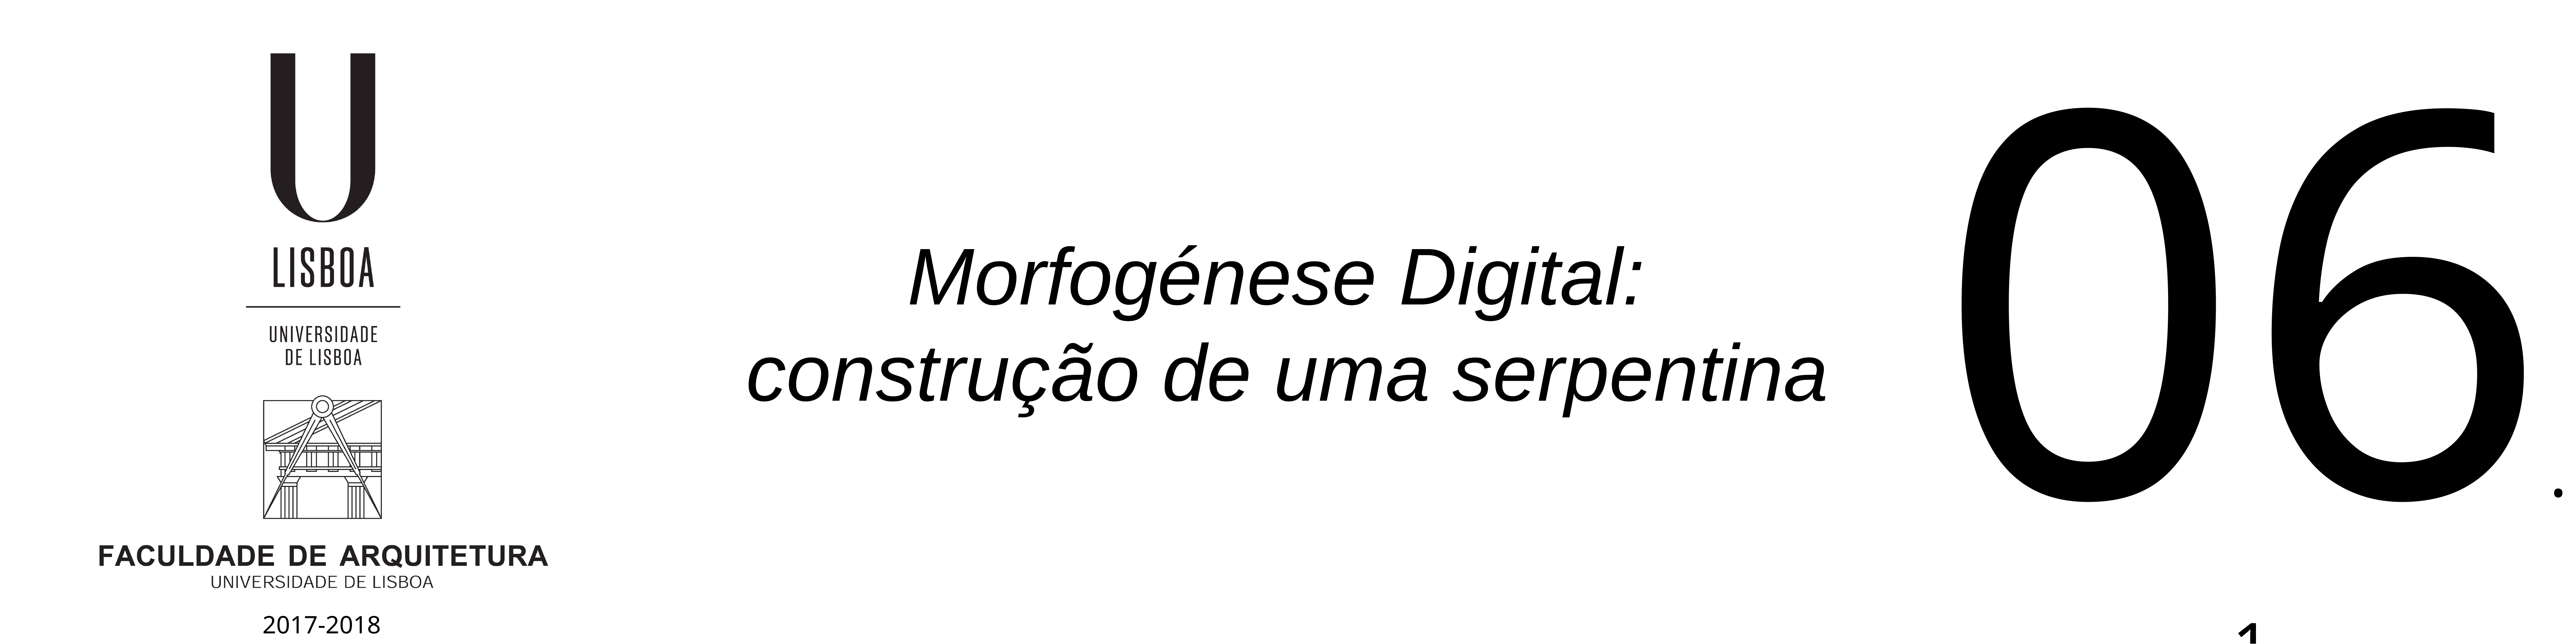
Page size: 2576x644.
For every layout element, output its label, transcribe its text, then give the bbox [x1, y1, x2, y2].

text_box Morfogénese Digital: construção de uma serpentina [645, 0, 1930, 642]
text_box 06.1 [1929, 0, 2573, 644]
text_box 2017-2018 [0, 603, 644, 644]
picture [80, 14, 566, 611]
